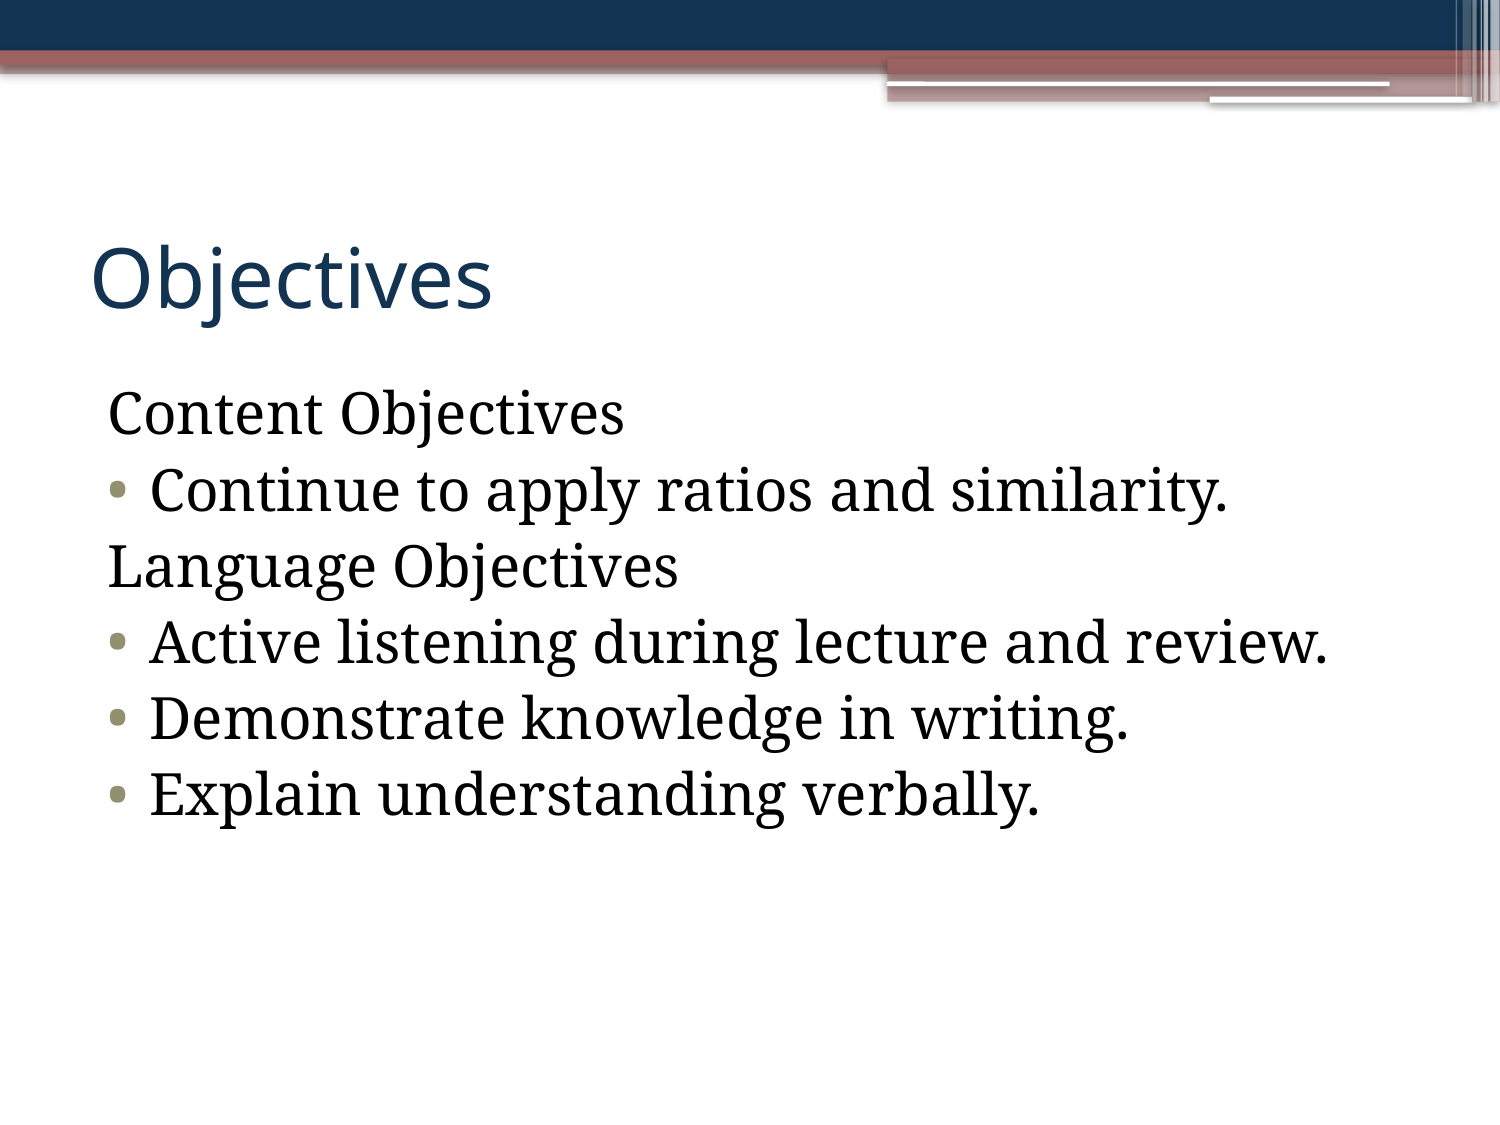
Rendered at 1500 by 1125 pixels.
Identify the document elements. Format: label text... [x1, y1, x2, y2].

title Objectives [75, 187, 1425, 363]
list Content Objectives Continue to apply ratios and similarity. Language Objectives Active listening during lecture and review. Demonstrate knowledge in writing. Explain understanding verbally. [75, 368, 1425, 1079]
